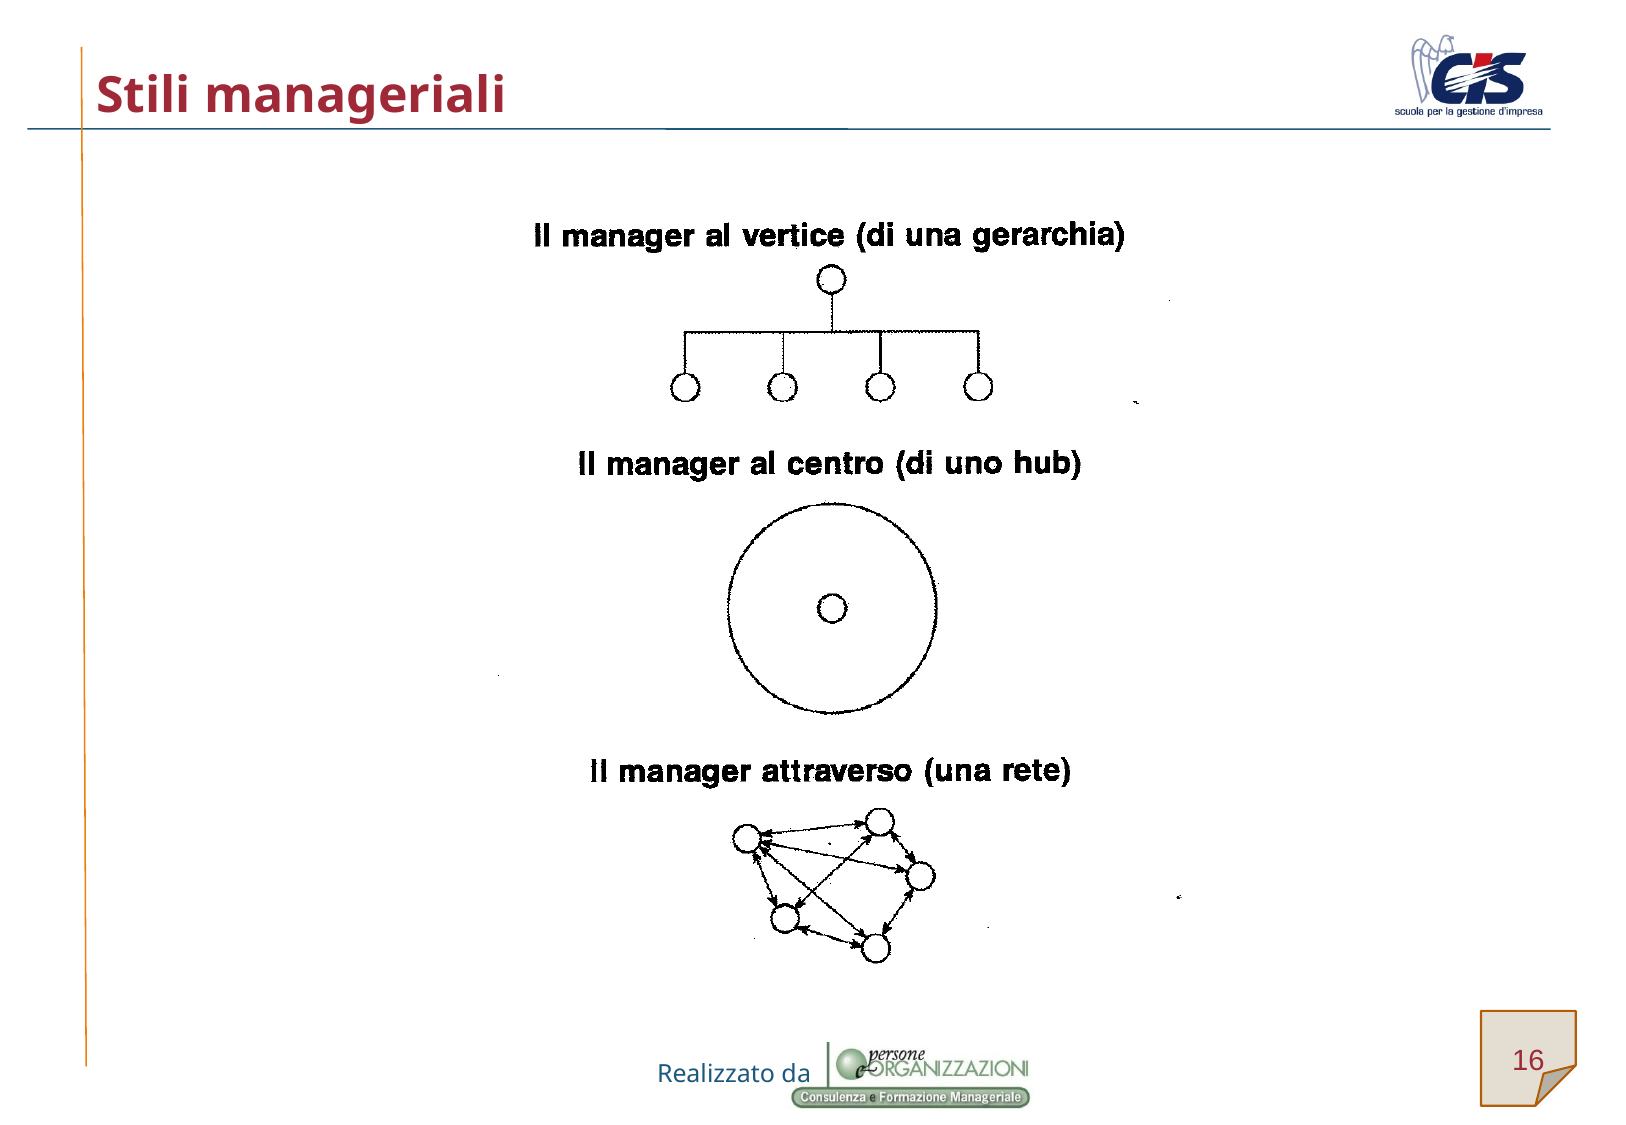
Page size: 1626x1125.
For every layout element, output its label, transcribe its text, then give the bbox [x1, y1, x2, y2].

picture [787, 1042, 1036, 1117]
picture [457, 207, 1191, 991]
title Stili manageriali [81, 33, 1544, 153]
picture [787, 1070, 792, 1080]
slide_number 16 [1486, 1028, 1571, 1089]
picture [1390, 30, 1545, 121]
